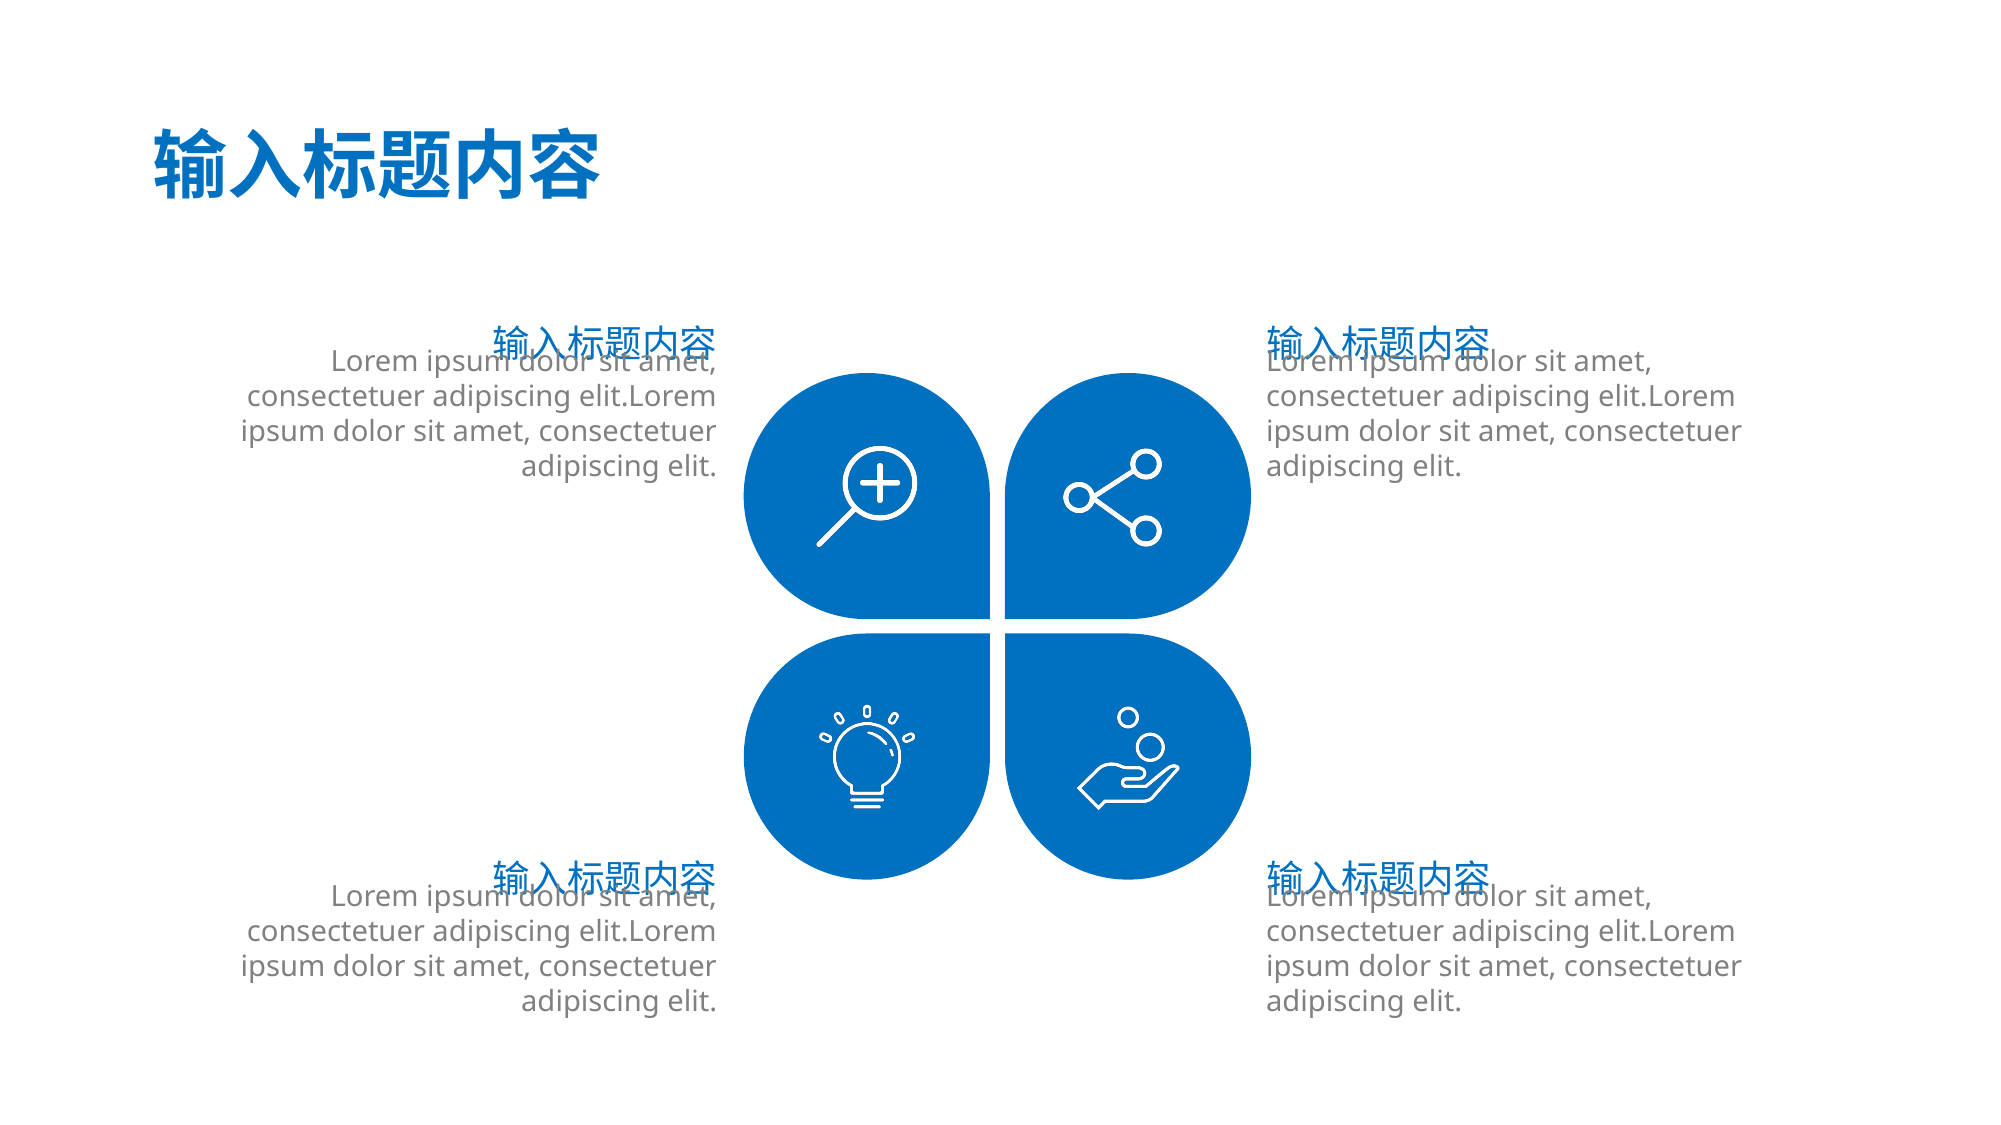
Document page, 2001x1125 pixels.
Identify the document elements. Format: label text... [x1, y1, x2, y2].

text_box 输入标题内容 [1251, 312, 1561, 373]
picture [807, 437, 926, 556]
text_box [742, 632, 991, 881]
text_box [1003, 371, 1253, 621]
text_box 输入标题内容 [422, 312, 732, 373]
title 输入标题内容 [137, 59, 1863, 278]
text_box Lorem ipsum dolor sit amet, consectetuer adipiscing elit.Lorem ipsum dolor sit amet, consectetuer adipiscing elit. [1251, 373, 1835, 486]
picture [1069, 697, 1187, 816]
picture [1053, 437, 1172, 556]
text_box [1003, 632, 1253, 881]
text_box 输入标题内容 [1251, 847, 1561, 908]
text_box Lorem ipsum dolor sit amet, consectetuer adipiscing elit.Lorem ipsum dolor sit amet, consectetuer adipiscing elit. [1251, 908, 1835, 1021]
picture [808, 697, 926, 816]
text_box Lorem ipsum dolor sit amet, consectetuer adipiscing elit.Lorem ipsum dolor sit amet, consectetuer adipiscing elit. [153, 908, 732, 1021]
text_box [742, 371, 991, 621]
text_box 输入标题内容 [422, 847, 732, 908]
text_box Lorem ipsum dolor sit amet, consectetuer adipiscing elit.Lorem ipsum dolor sit amet, consectetuer adipiscing elit. [153, 373, 732, 486]
